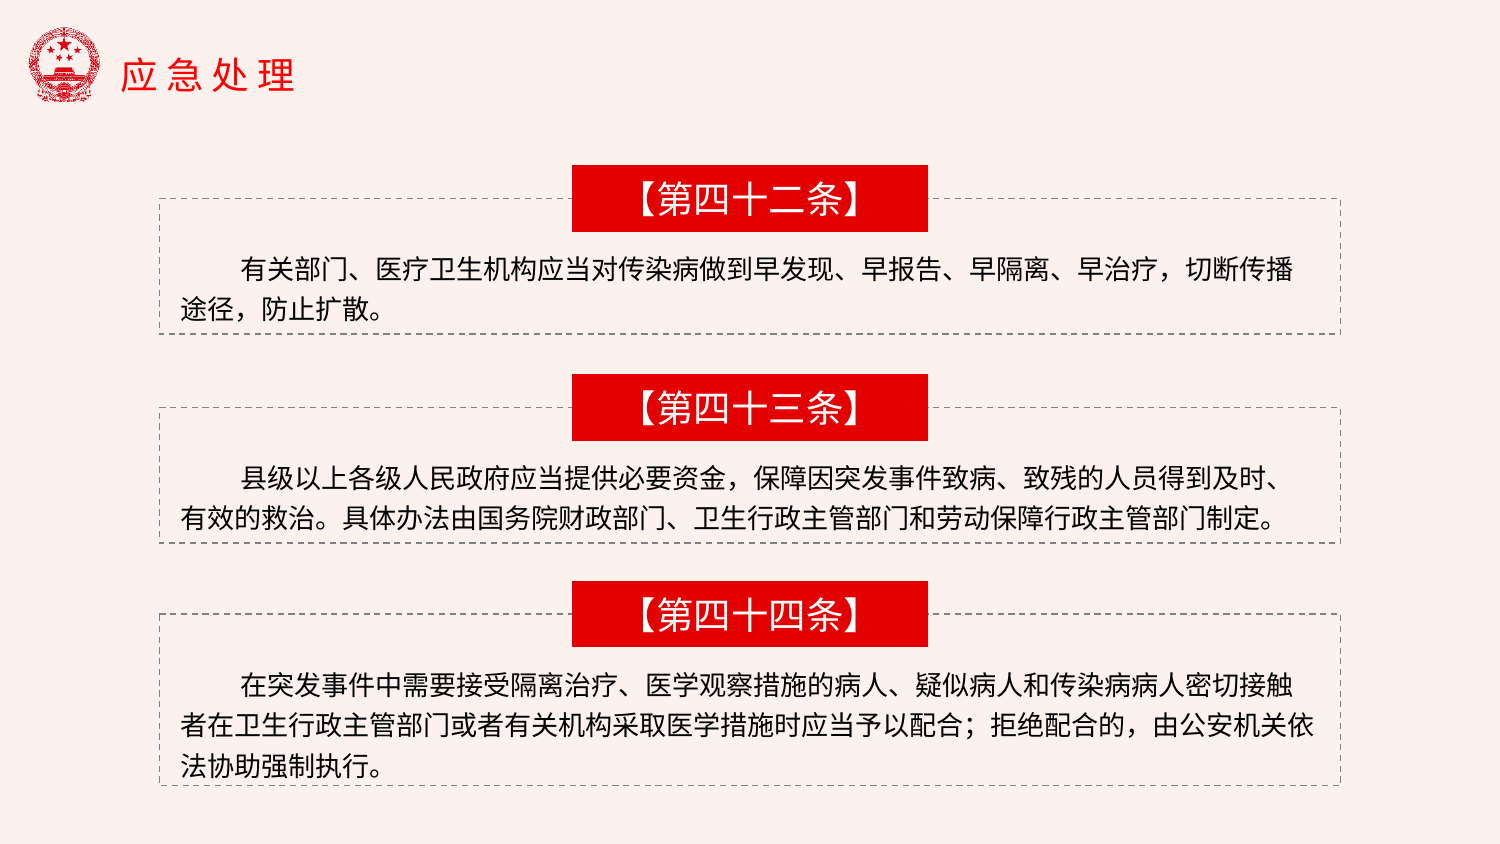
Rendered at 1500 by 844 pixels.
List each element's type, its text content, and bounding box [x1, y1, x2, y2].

text_box 有关部门、医疗卫生机构应当对传染病做到早发现、早报告、早隔离、早治疗，切断传播途径，防止扩散。 [168, 238, 1332, 331]
text_box [158, 197, 1342, 335]
text_box [158, 406, 1342, 544]
text_box 县级以上各级人民政府应当提供必要资金，保障因突发事件致病、致残的人员得到及时、有效的救治。具体办法由国务院财政部门、卫生行政主管部门和劳动保障行政主管部门制定。 [168, 447, 1332, 540]
picture [25, 24, 105, 108]
text_box 【第四十三条】 [572, 374, 928, 441]
text_box 【第四十二条】 [572, 165, 928, 232]
text_box 【第四十四条】 [572, 581, 928, 648]
text_box [158, 613, 1342, 787]
text_box 在突发事件中需要接受隔离治疗、医学观察措施的病人、疑似病人和传染病病人密切接触者在卫生行政主管部门或者有关机构采取医学措施时应当予以配合；拒绝配合的，由公安机关依法协助强制执行。 [168, 654, 1332, 788]
